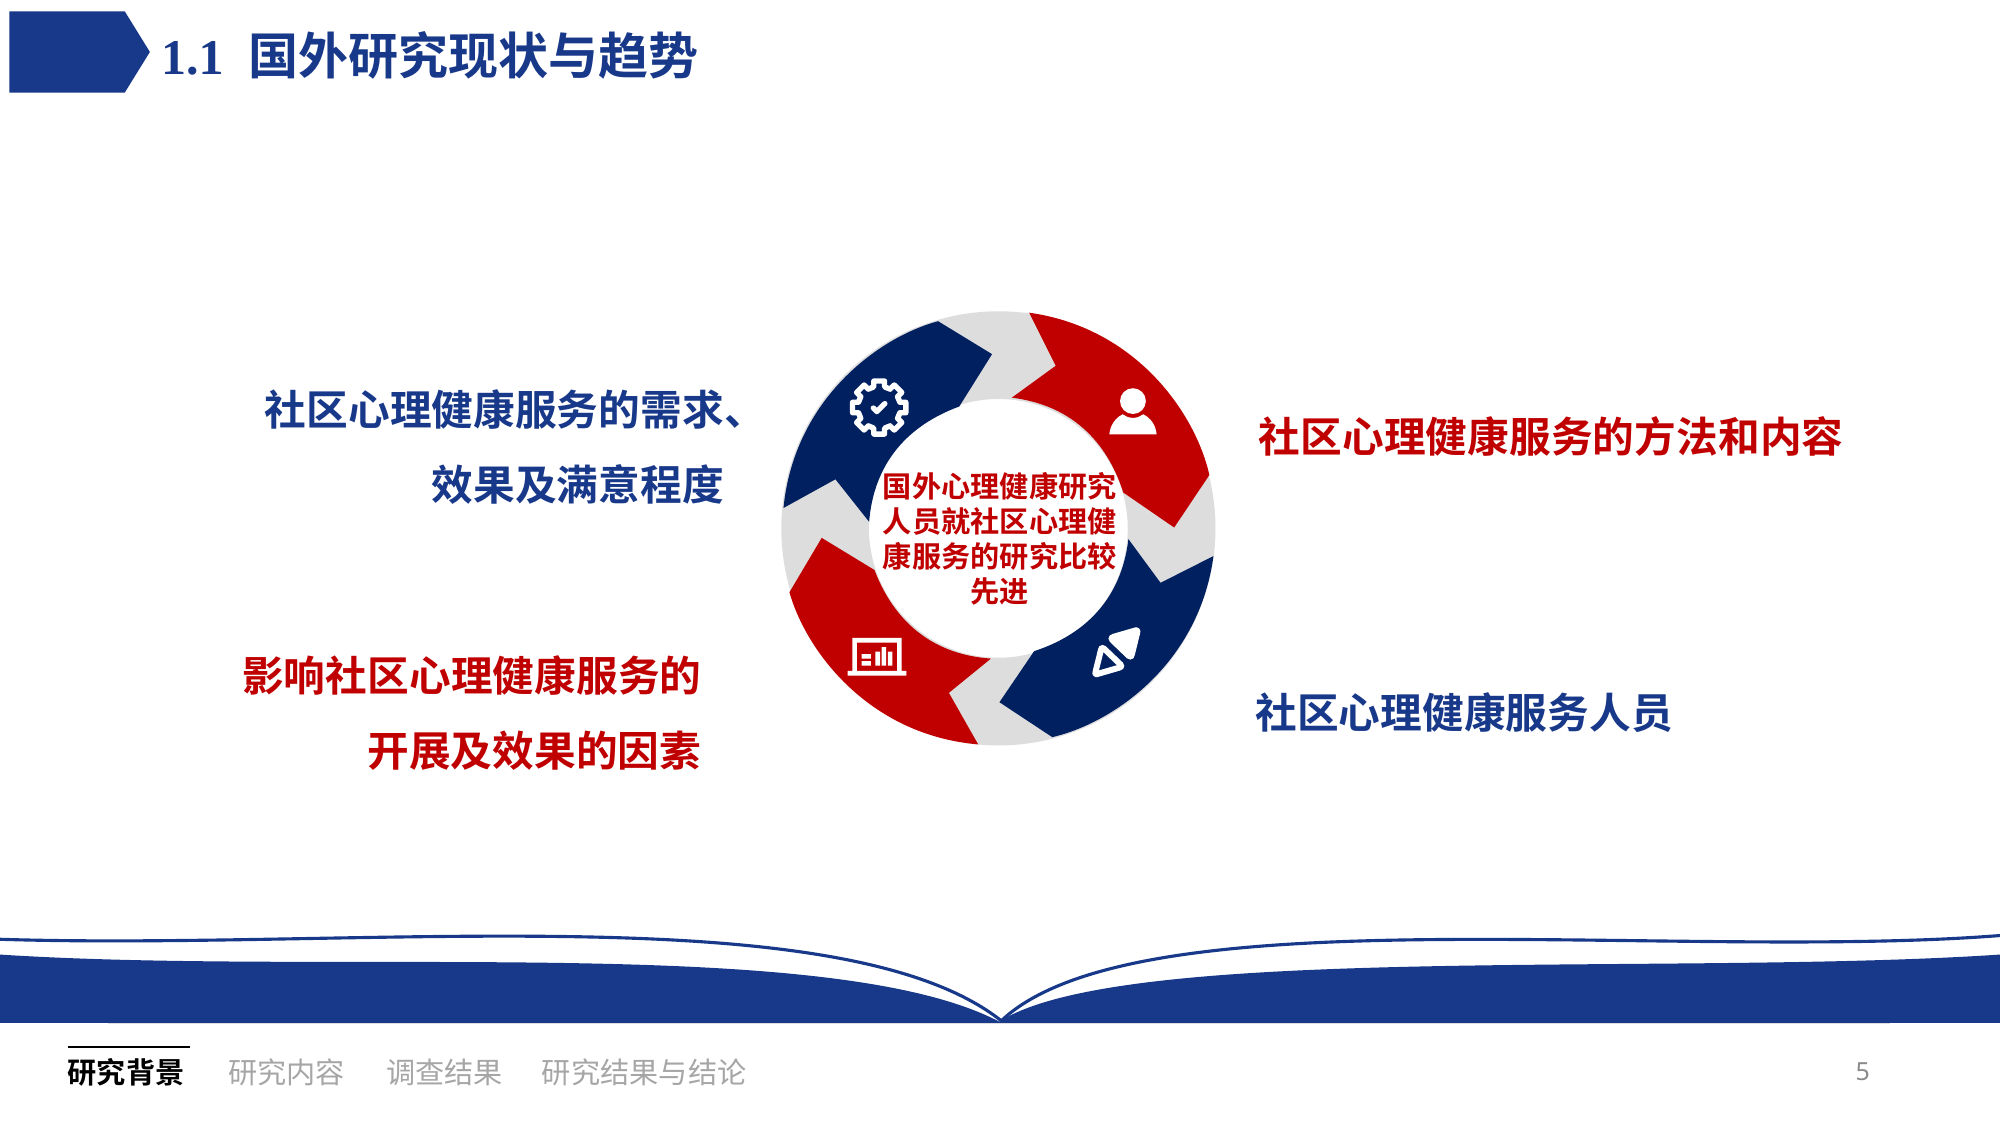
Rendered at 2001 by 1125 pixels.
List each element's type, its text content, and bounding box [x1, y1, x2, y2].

text_box [1136, 475, 1217, 544]
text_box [1017, 300, 1198, 538]
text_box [988, 544, 1227, 726]
text_box [899, 310, 1017, 402]
text_box 研究内容 [213, 1046, 361, 1097]
text_box 研究背景 [52, 1046, 200, 1097]
text_box 研究结果与结论 [527, 1047, 762, 1097]
text_box 社区心理健康服务的需求、效果及满意程度 [238, 350, 739, 516]
text_box [780, 516, 864, 591]
text_box 调查结果 [371, 1046, 518, 1097]
slide_number 5 [1434, 1042, 1885, 1103]
text_box 影响社区心理健康服务的开展及效果的因素 [200, 617, 717, 782]
text_box 社区心理健康服务的方法和内容 [1244, 378, 1877, 468]
title 1.1 国外研究现状与趋势 [161, 0, 1501, 110]
text_box 国外心理健康研究人员就社区心理健康服务的研究比较先进 [864, 460, 1136, 616]
text_box [985, 662, 1091, 747]
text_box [767, 334, 1006, 516]
text_box [0, 953, 2000, 1024]
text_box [803, 523, 985, 762]
text_box 社区心理健康服务人员 [1240, 654, 1873, 745]
text_box [0, 934, 2000, 1023]
